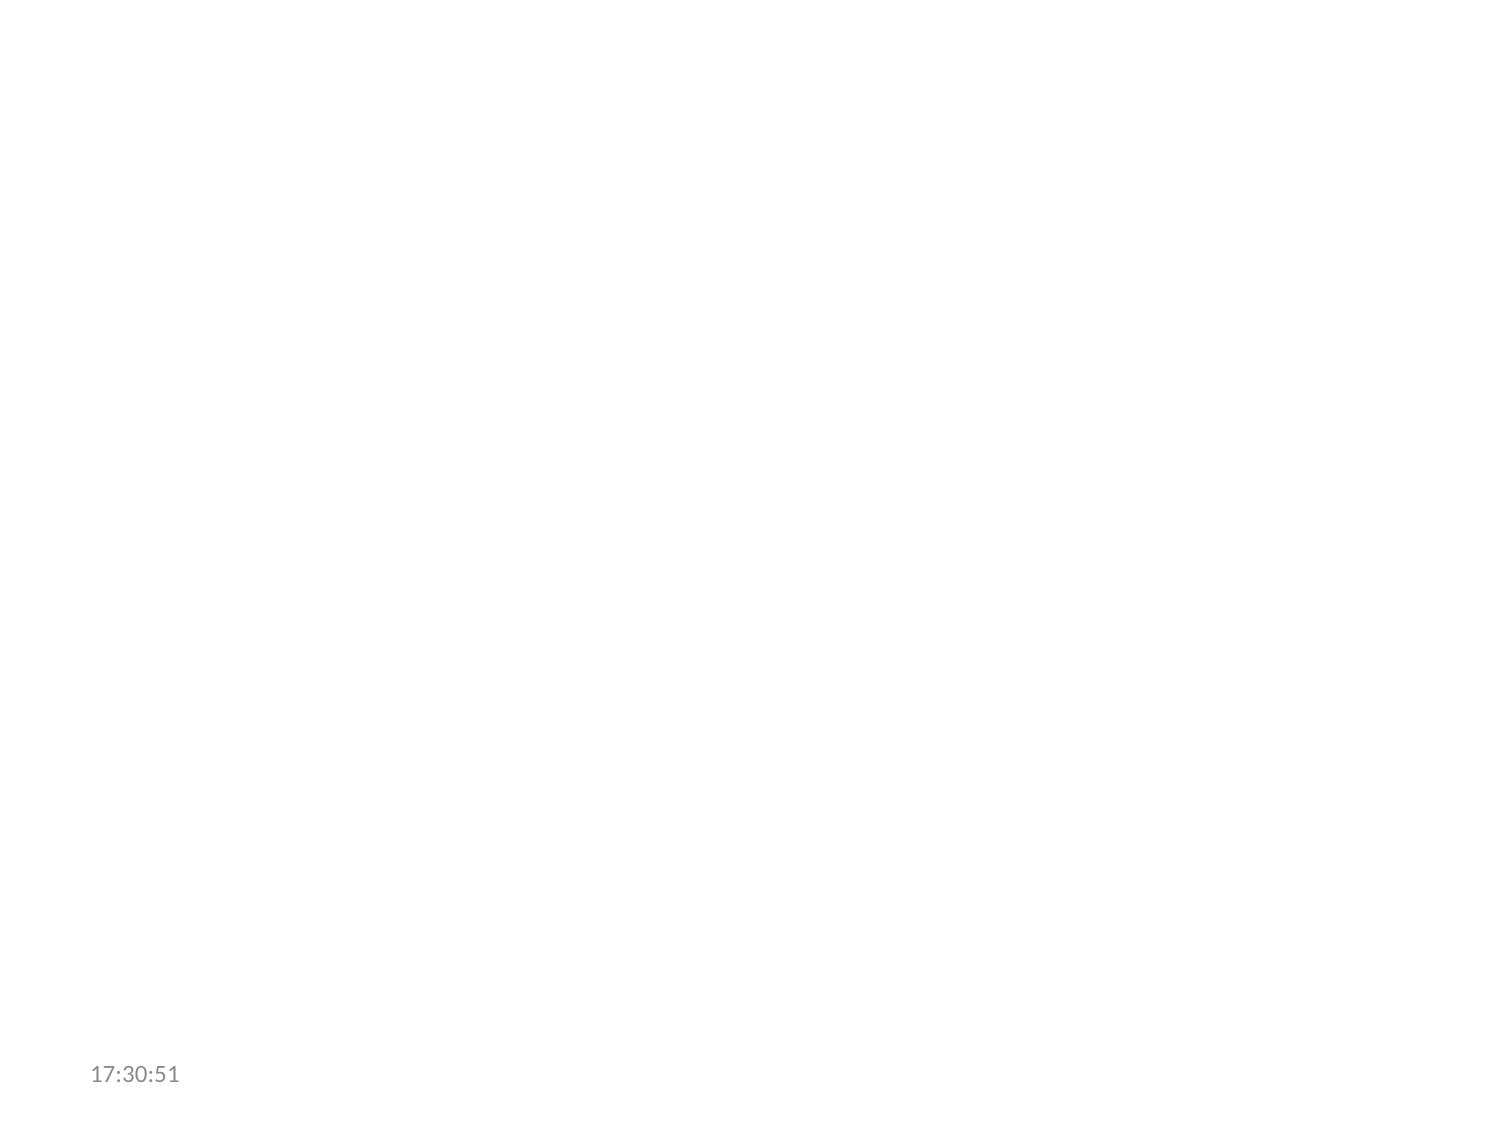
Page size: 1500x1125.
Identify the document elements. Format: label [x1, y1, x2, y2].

slide_number [75, 1042, 425, 1103]
